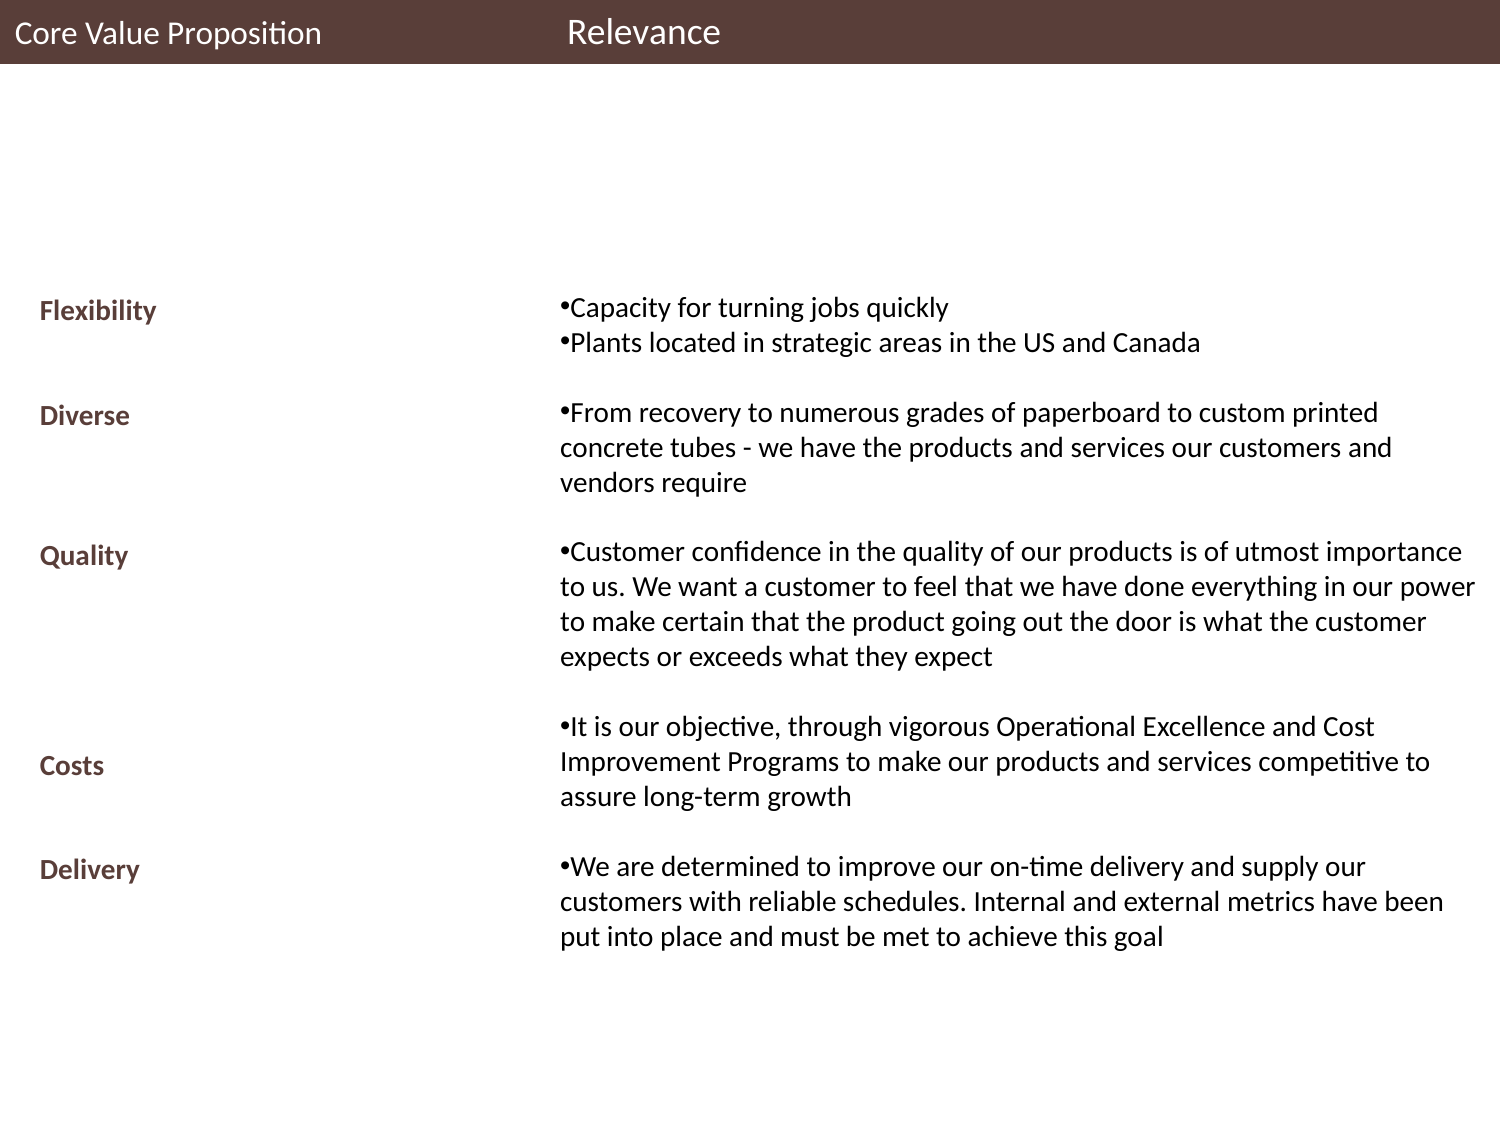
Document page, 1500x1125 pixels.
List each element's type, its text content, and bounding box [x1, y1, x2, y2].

text_box Capacity for turning jobs quickly Plants located in strategic areas in the US and Canada From recovery to numerous grades of paperboard to custom printed concrete tubes - we have the products and services our customers and vendors require Customer confidence in the quality of our products is of utmost importance to us. We want a customer to feel that we have done everything in our power to make certain that the product going out the door is what the customer expects or exceeds what they expect It is our objective, through vigorous Operational Excellence and Cost Improvement Programs to make our products and services competitive to assure long-term growth We are determined to improve our on-time delivery and supply our customers with reliable schedules. Internal and external metrics have been put into place and must be met to achieve this goal [545, 85, 1500, 1125]
text_box Core Value Proposition [0, 0, 1500, 64]
text_box Relevance [552, 0, 737, 60]
text_box Flexibility Diverse Quality Costs Delivery [23, 92, 459, 965]
